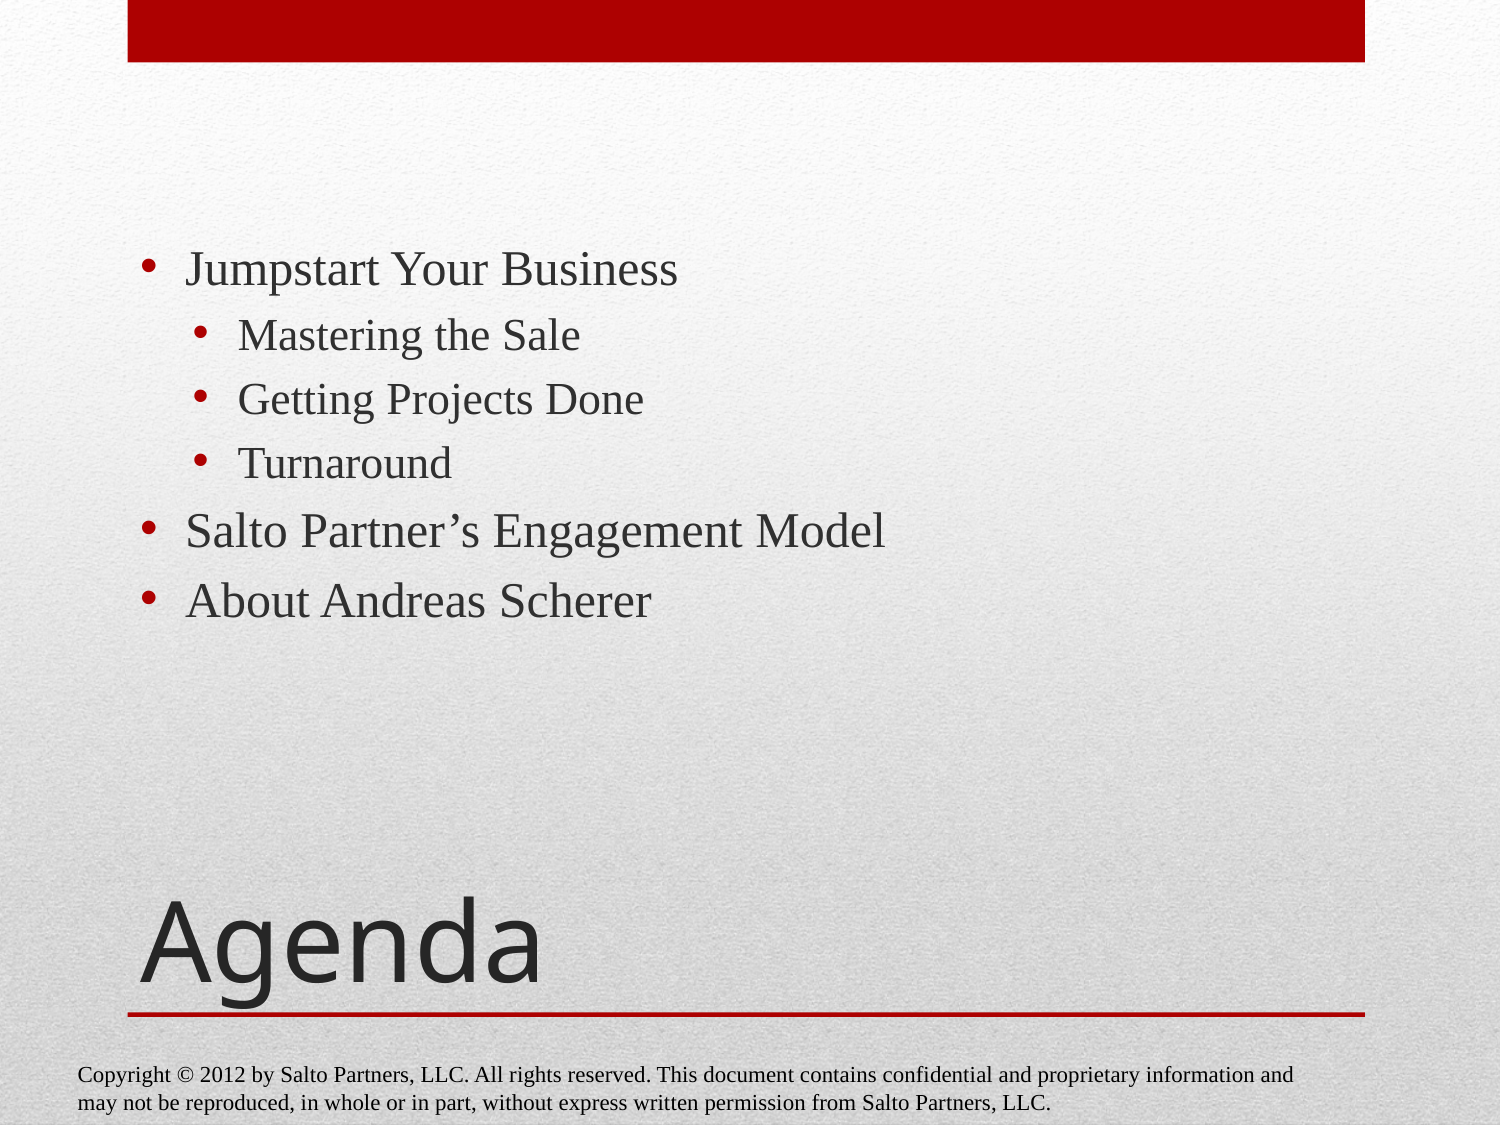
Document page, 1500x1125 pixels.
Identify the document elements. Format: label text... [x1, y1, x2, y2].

list Jumpstart Your Business Mastering the Sale Getting Projects Done Turnaround Salto Partner’s Engagement Model About Andreas Scherer [125, 112, 1363, 750]
title Agenda [125, 750, 1238, 1013]
